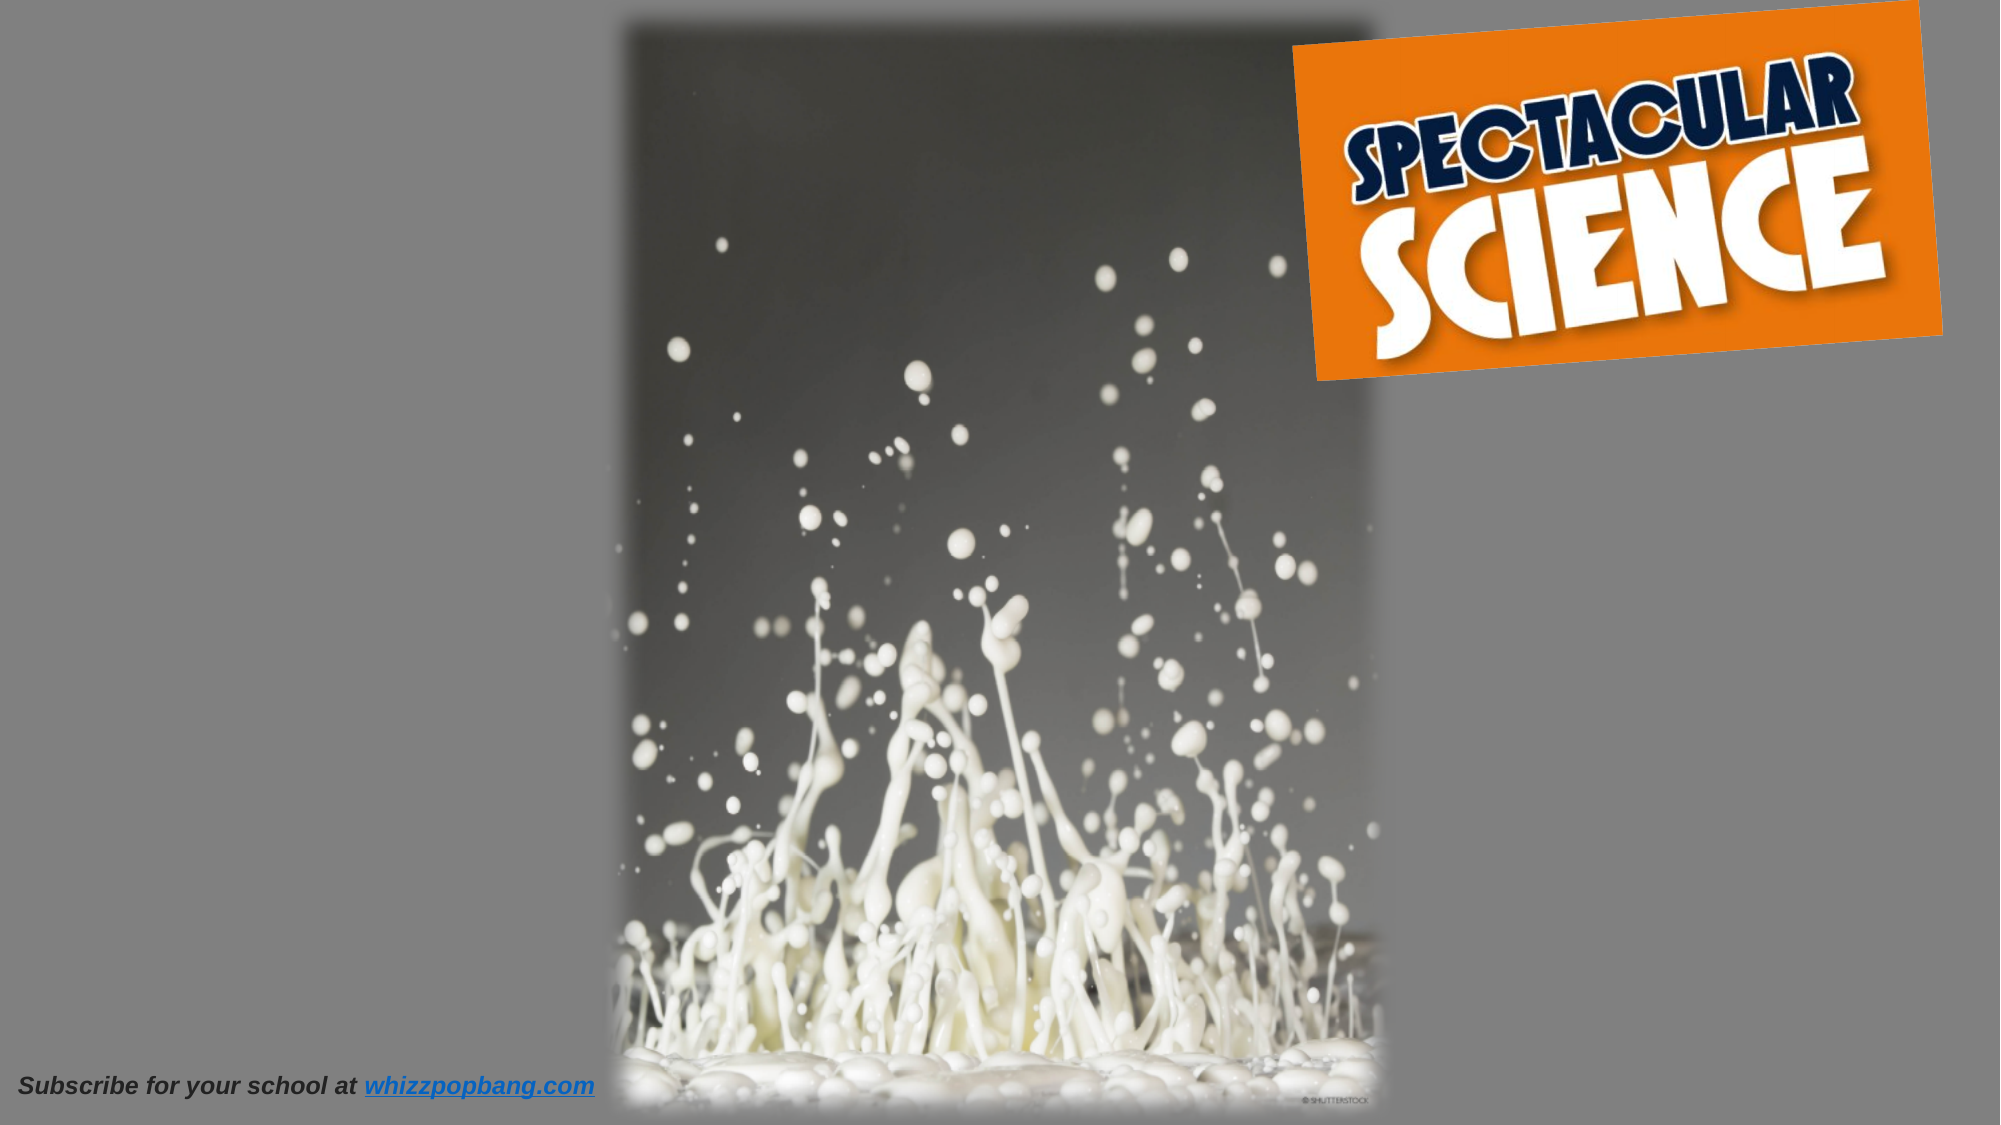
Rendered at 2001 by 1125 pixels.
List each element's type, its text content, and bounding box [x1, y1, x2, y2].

text_box Subscribe for your school at whizzpopbang.com [3, 1062, 602, 1107]
picture [602, 0, 1942, 1125]
